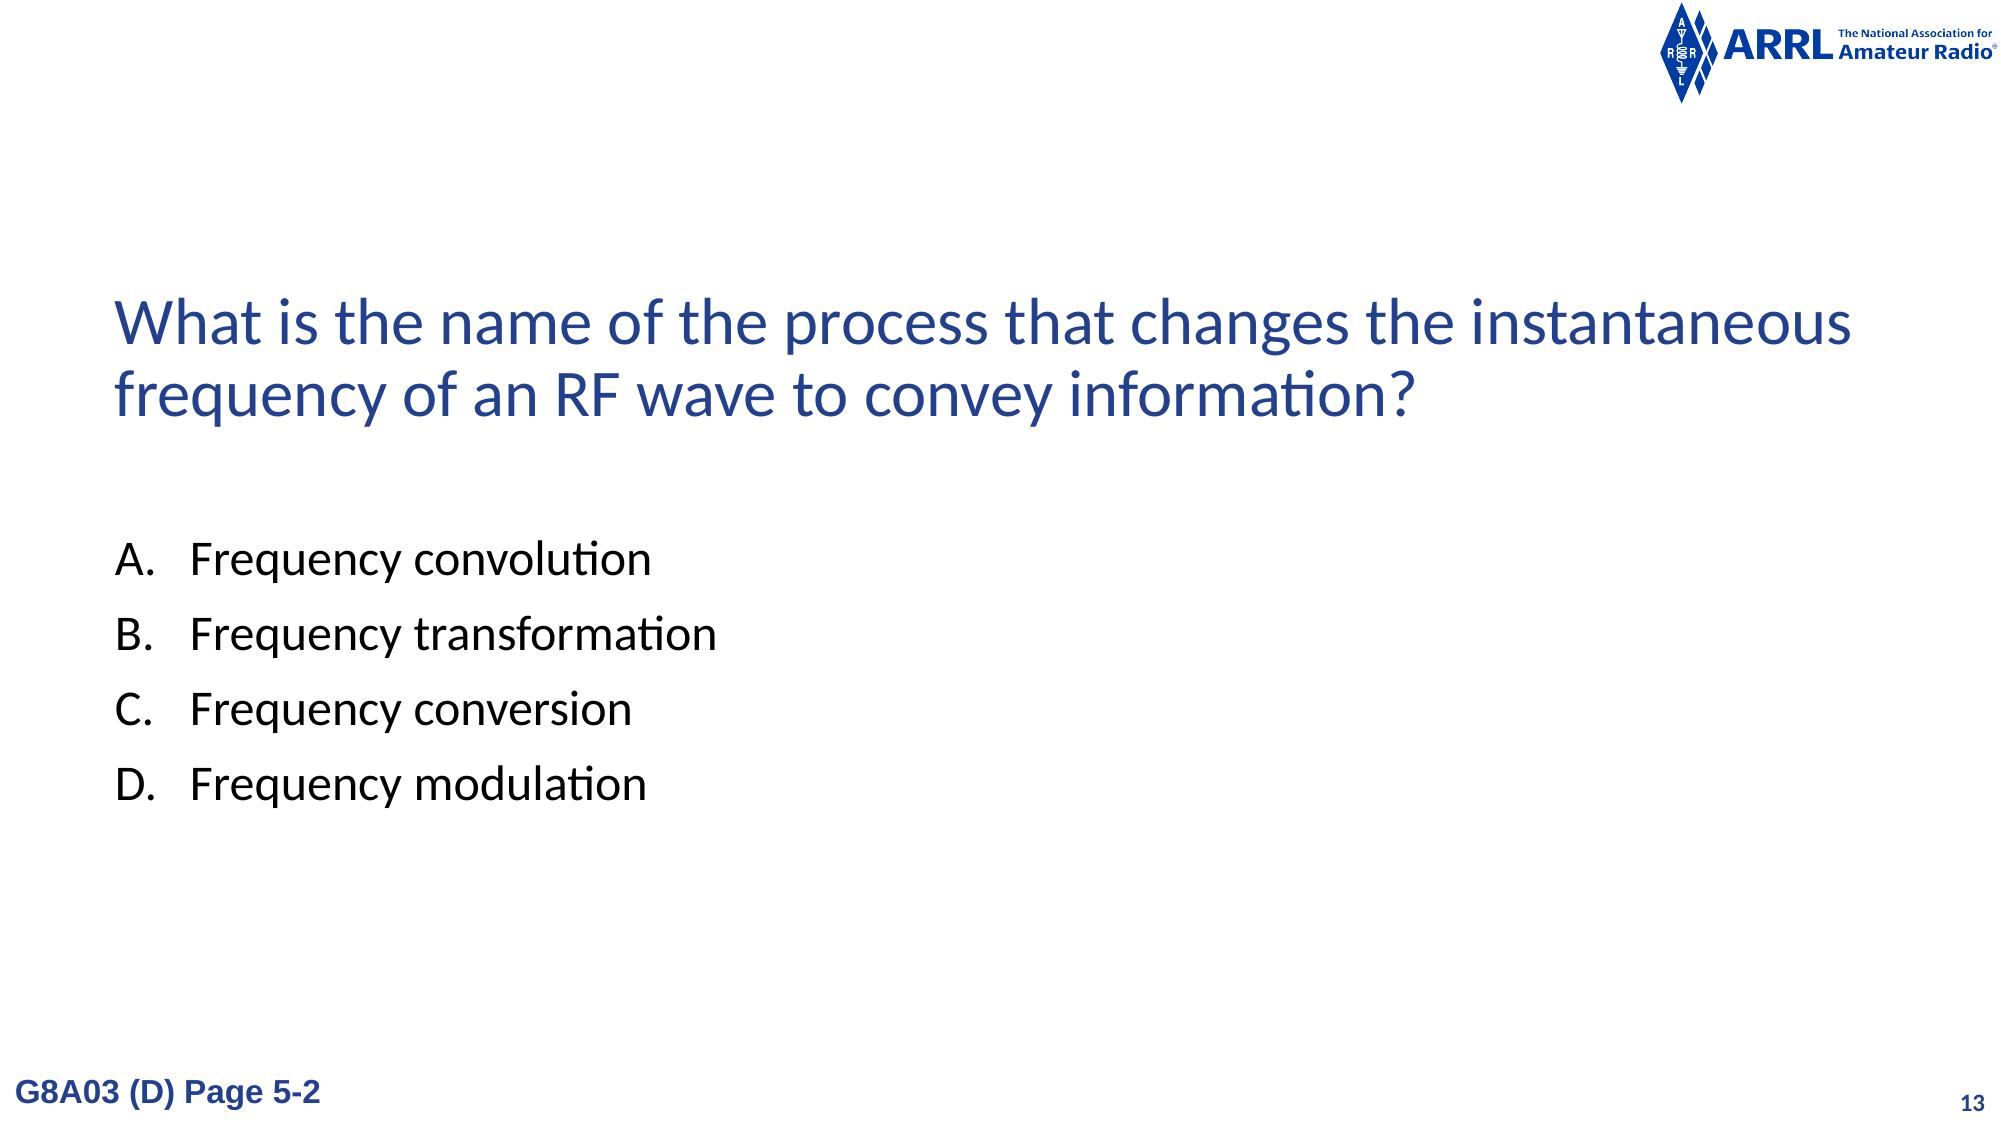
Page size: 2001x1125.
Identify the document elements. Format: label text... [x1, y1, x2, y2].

text_box 13 [1899, 1079, 2000, 1125]
text_box G8A03 (D) Page 5-2 [0, 1062, 1313, 1118]
picture [1658, 0, 1999, 106]
title What is the name of the process that changes the instantaneous frequency of an RF wave to convey information? [99, 249, 1900, 468]
list Frequency convolution Frequency transformation Frequency conversion Frequency modulation [99, 525, 1900, 1005]
